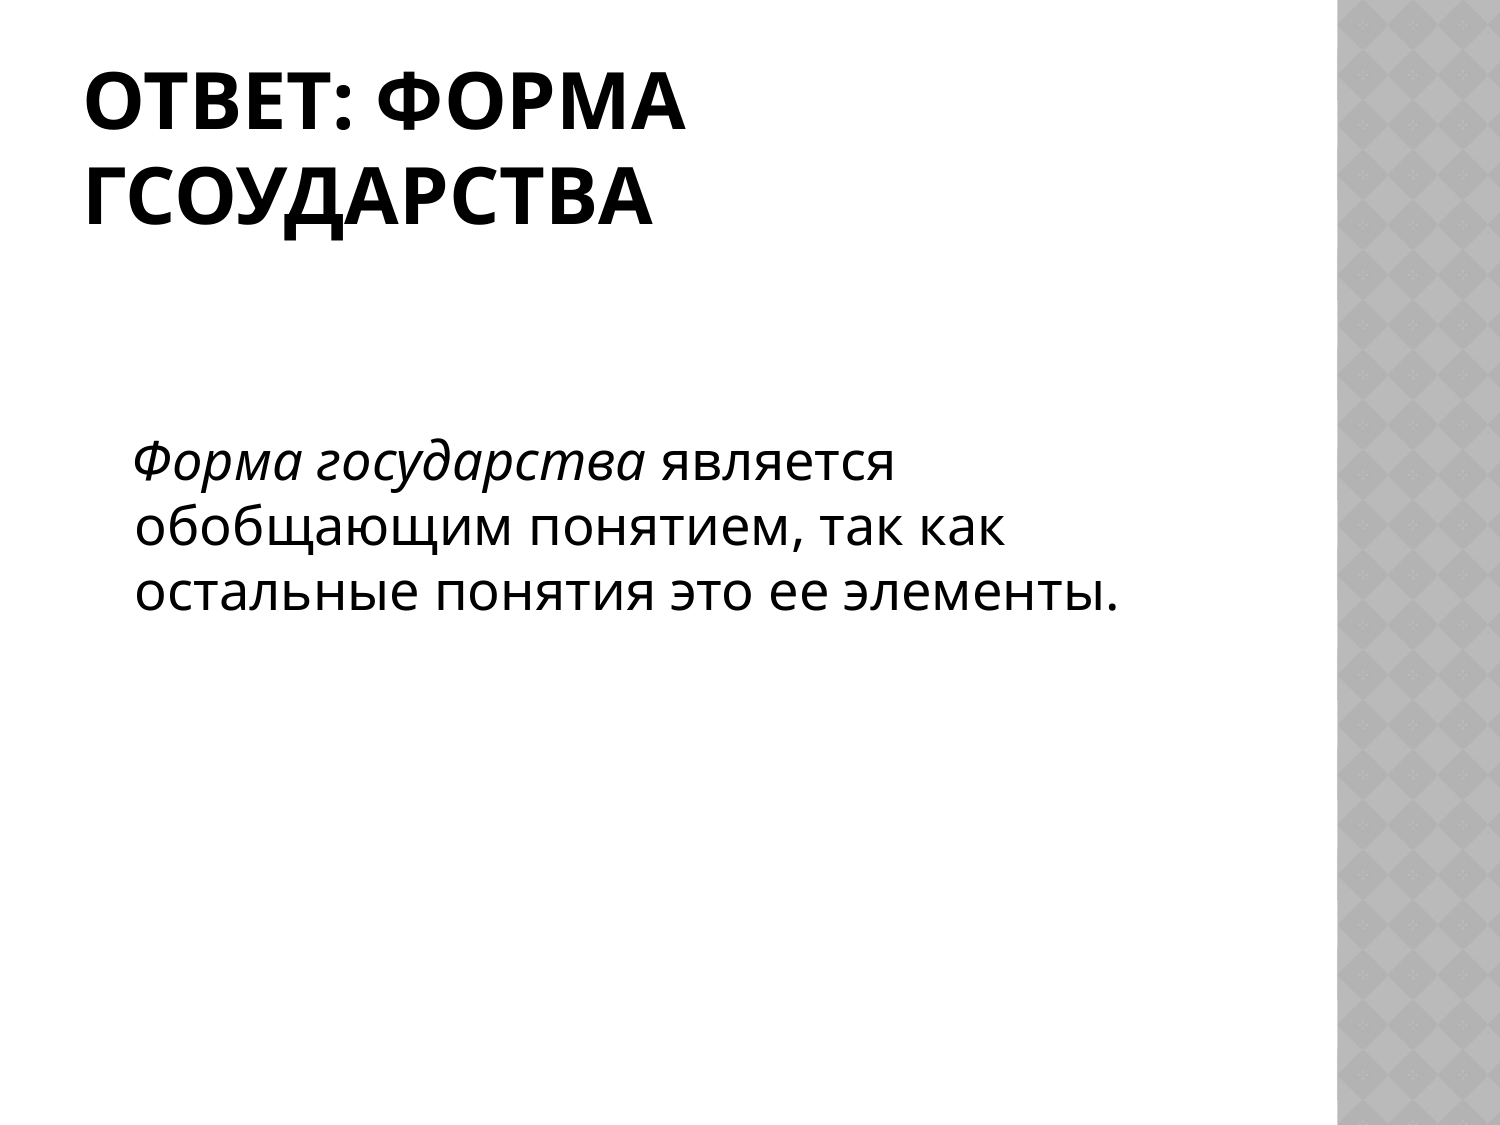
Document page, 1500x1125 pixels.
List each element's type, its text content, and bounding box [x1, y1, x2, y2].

list Форма государства является обобщающим понятием, так как остальные понятия это ее элементы. [75, 264, 1263, 1059]
title Ответ: форма гсоударства [75, 52, 1263, 240]
